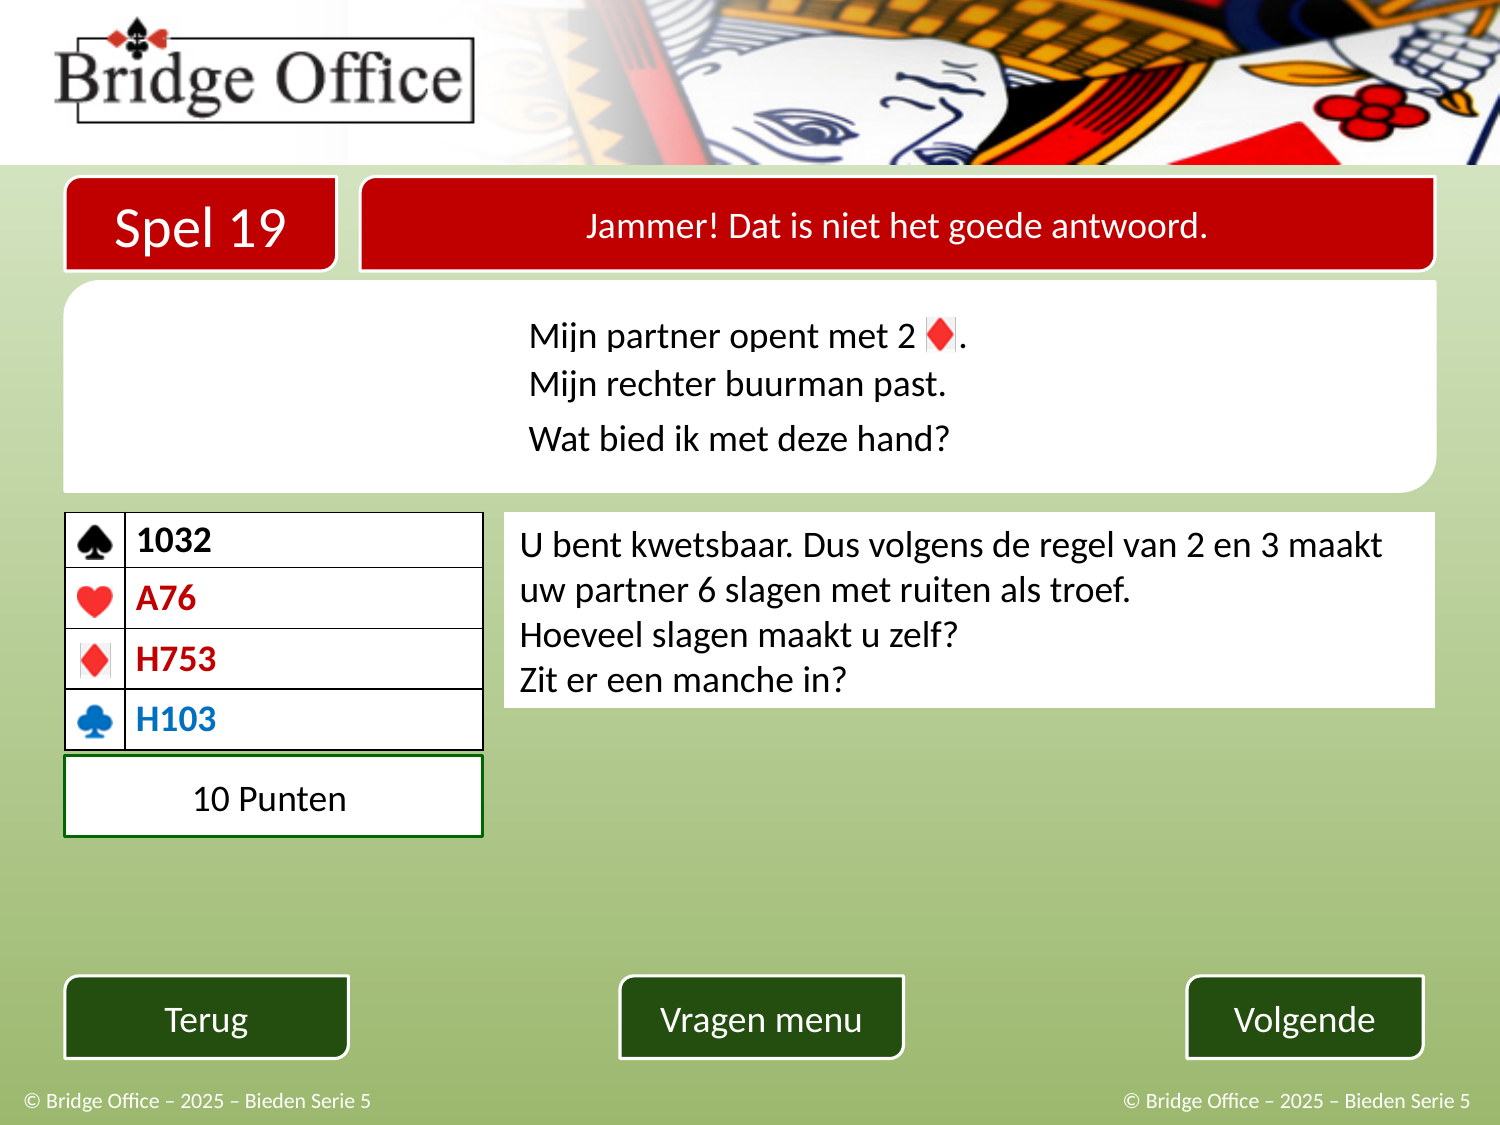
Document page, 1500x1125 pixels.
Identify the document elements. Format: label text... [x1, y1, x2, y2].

text_box Vragen menu [618, 974, 906, 1061]
picture [77, 585, 114, 618]
text_box U bent kwetsbaar. Dus volgens de regel van 2 en 3 maakt uw partner 6 slagen met ruiten als troef. Hoeveel slagen maakt u zelf? Zit er een manche in? [504, 512, 1435, 708]
picture [77, 524, 114, 561]
text_box Mijn rechter buurman past. [513, 352, 987, 406]
picture [0, 0, 1500, 166]
text_box [63, 280, 1437, 493]
table_cell [66, 629, 124, 688]
table_cell A76 [126, 568, 482, 628]
table_cell H753 [126, 629, 482, 688]
text_box Volgende [1185, 974, 1425, 1061]
table_cell [66, 568, 124, 628]
picture [77, 643, 114, 679]
text_box Jammer! Dat is niet het goede antwoord. [358, 178, 1437, 273]
picture [77, 703, 114, 740]
text_box 10 Punten [63, 754, 484, 838]
text_box Wat bied ik met deze hand? [513, 406, 987, 467]
table_cell [66, 690, 124, 749]
table_header 1032 [126, 513, 482, 567]
table_cell H103 [126, 690, 482, 749]
text_box © Bridge Office – 2025 – Bieden Serie 5 [1107, 1079, 1500, 1121]
text_box Mijn partner opent met 2 . [513, 303, 1022, 364]
picture [922, 317, 959, 353]
text_box © Bridge Office – 2025 – Bieden Serie 5 [8, 1079, 393, 1121]
text_box Terug [63, 974, 350, 1061]
text_box Spel 19 [63, 178, 339, 273]
table_header [66, 513, 124, 567]
